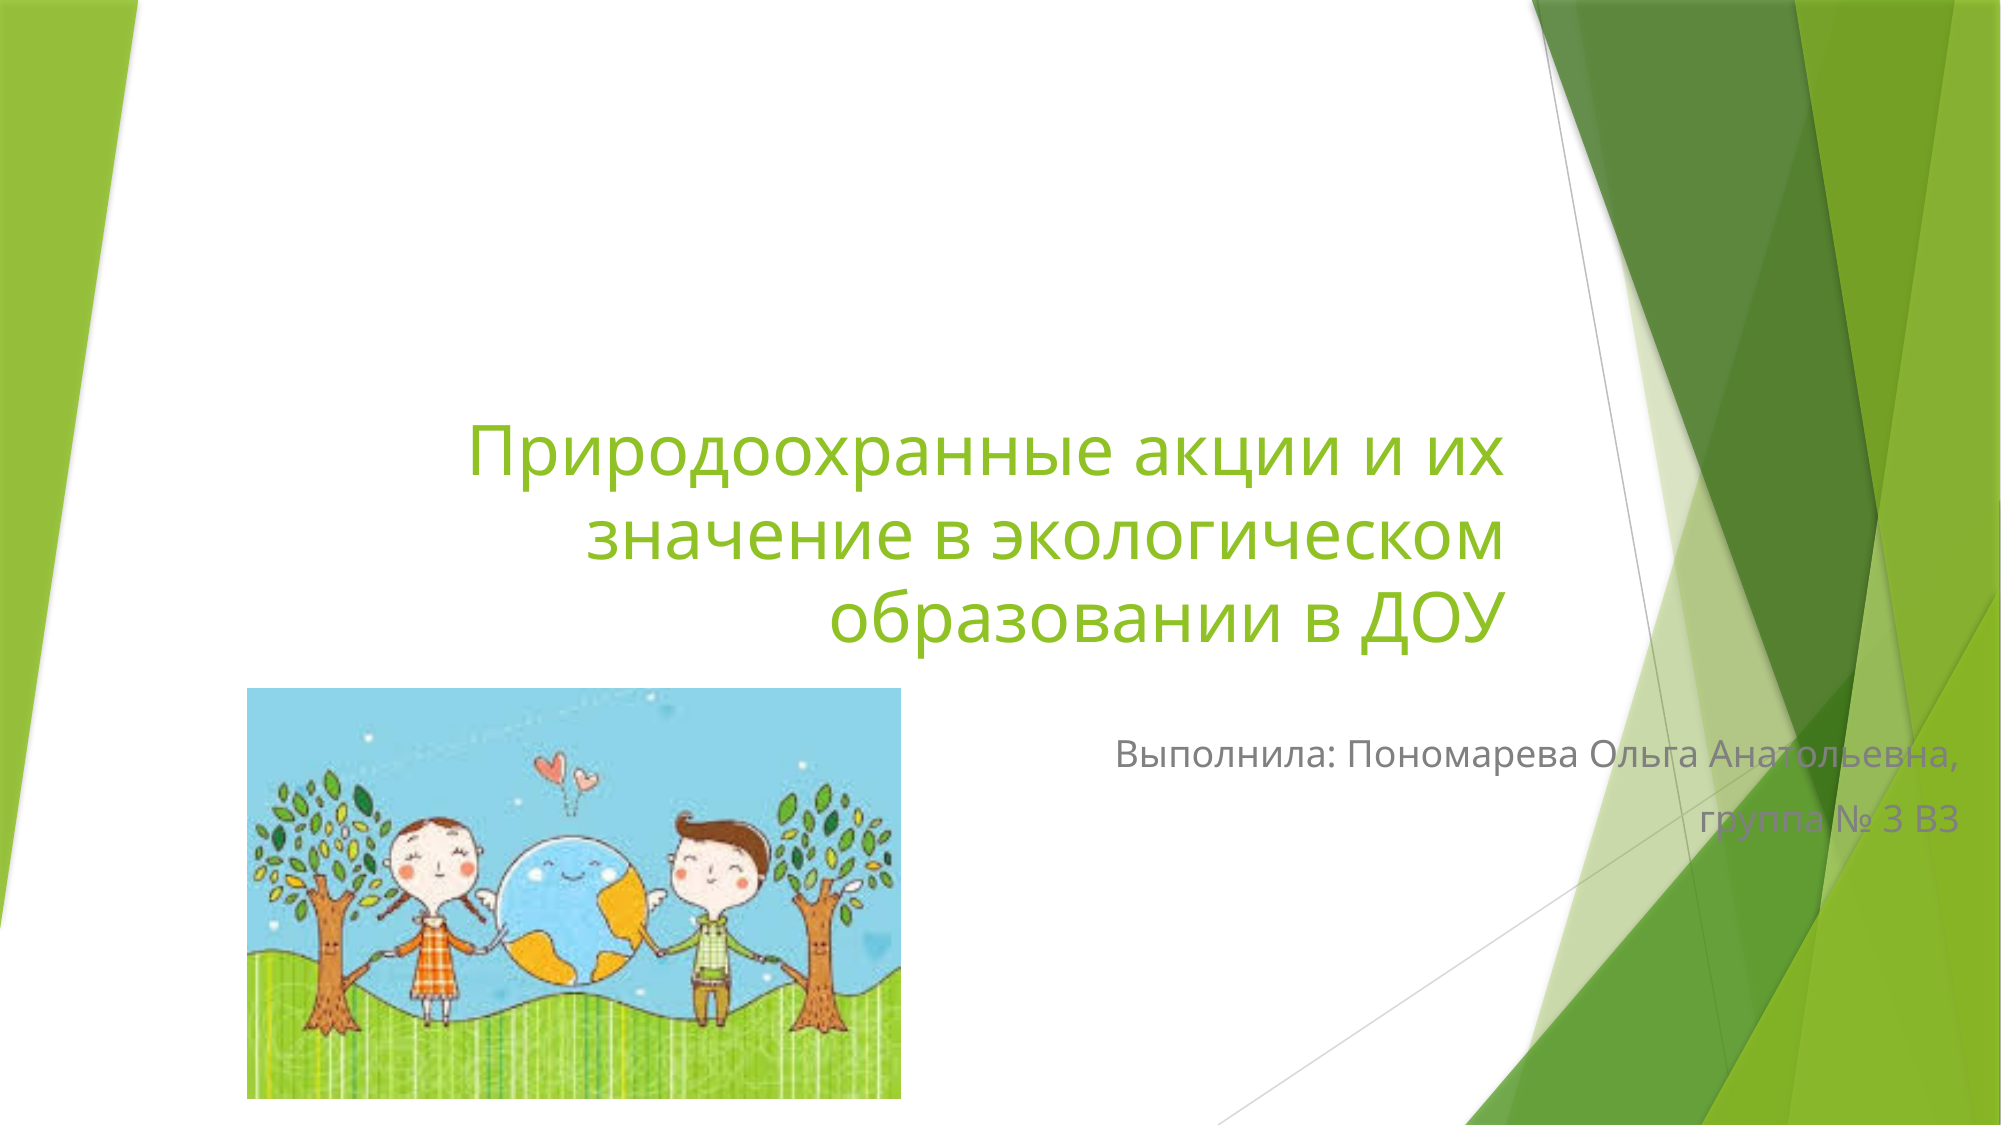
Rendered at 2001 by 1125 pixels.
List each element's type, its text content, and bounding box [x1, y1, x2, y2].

subtitle Выполнила: Пономарева Ольга Анатольевна, группа № 3 В3 [905, 722, 1976, 948]
title Природоохранные акции и их значение в экологическом образовании в ДОУ [247, 394, 1522, 665]
picture [246, 688, 902, 1100]
